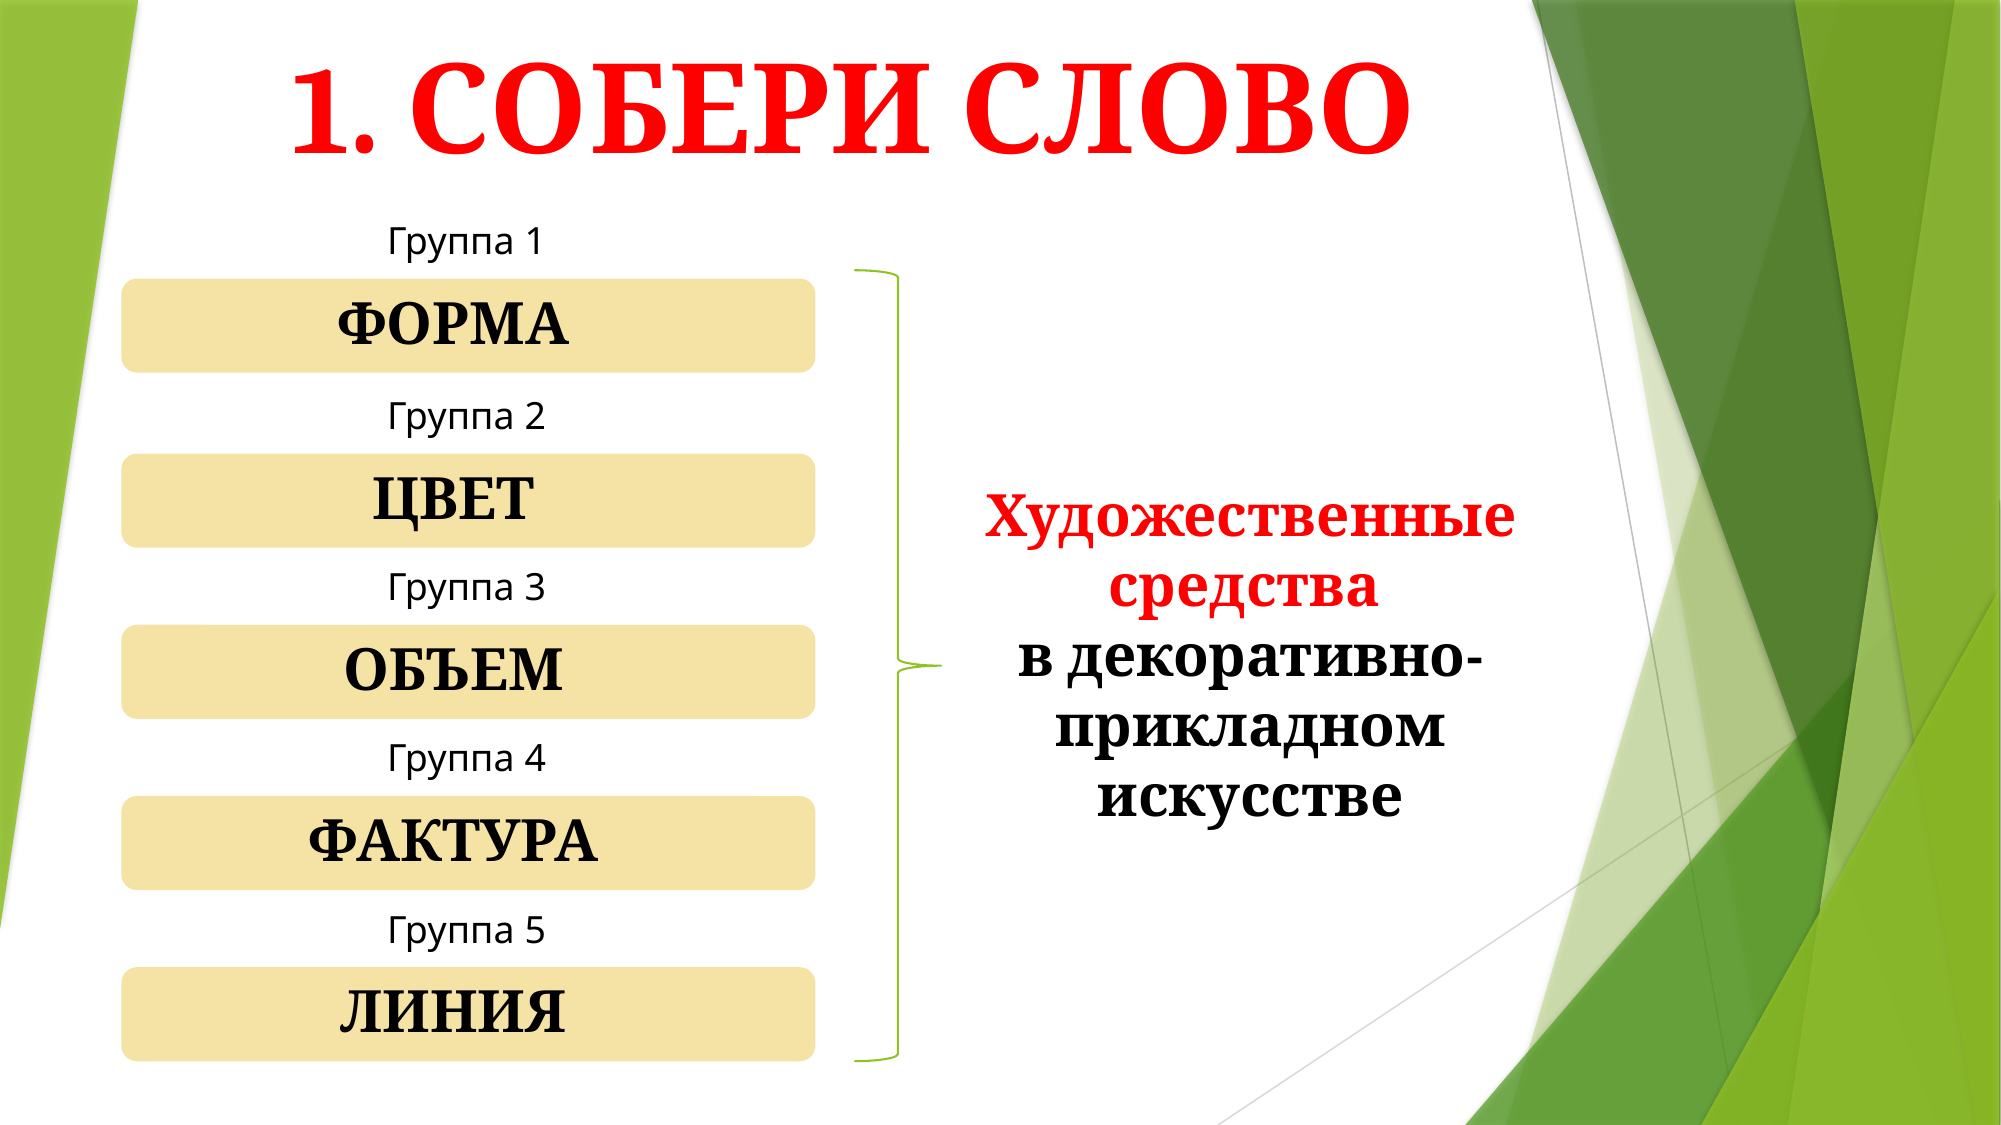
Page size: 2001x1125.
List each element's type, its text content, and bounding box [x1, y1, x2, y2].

text_box ЦВЕТ [212, 453, 695, 539]
text_box [119, 965, 817, 1063]
text_box Группа 1 [372, 209, 565, 270]
text_box [119, 623, 817, 721]
text_box ФАКТУРА [212, 796, 695, 881]
text_box [119, 276, 817, 375]
text_box Группа 4 [372, 727, 565, 787]
text_box 1. СОБЕРИ СЛОВО [171, 21, 1539, 187]
text_box ФОРМА [212, 278, 695, 364]
text_box [853, 269, 940, 1063]
text_box [119, 794, 817, 892]
text_box Группа 3 [372, 555, 565, 616]
text_box ОБЪЕМ [212, 624, 695, 710]
text_box [119, 451, 817, 550]
text_box Группа 2 [372, 384, 565, 445]
text_box Группа 5 [372, 898, 565, 958]
text_box Художественные средства в декоративно-прикладном искусстве [940, 470, 1561, 835]
text_box ЛИНИЯ [212, 967, 695, 1052]
